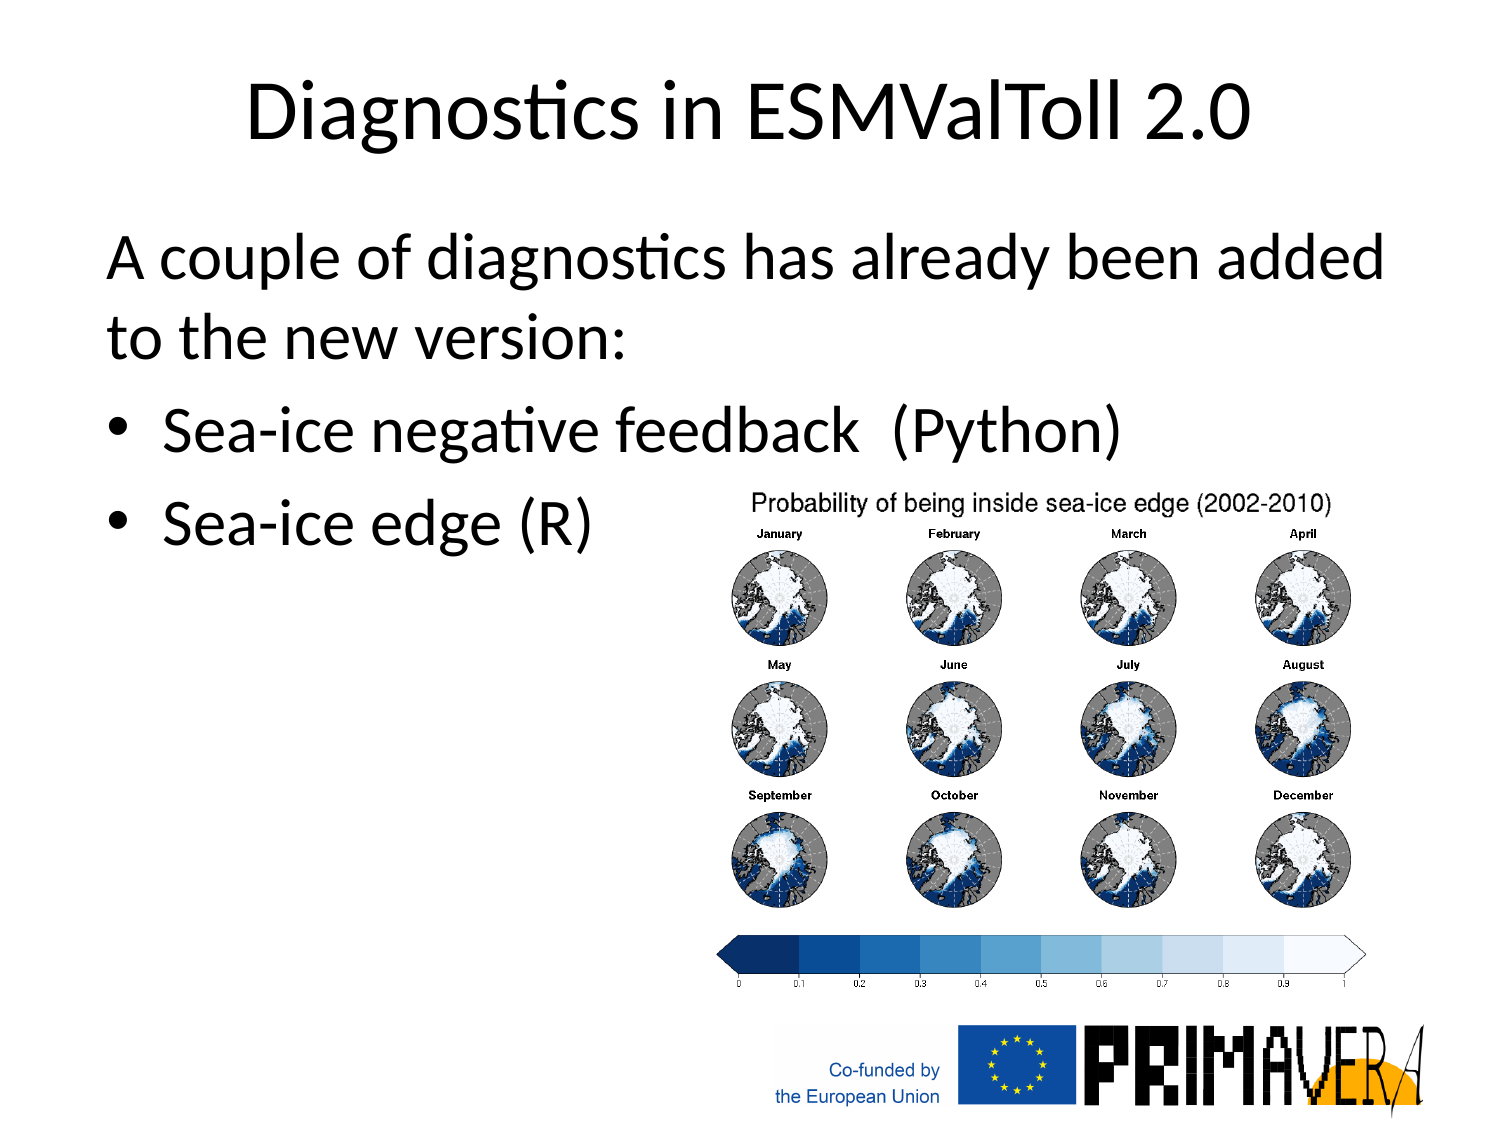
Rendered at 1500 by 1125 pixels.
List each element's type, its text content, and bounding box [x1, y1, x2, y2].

picture [773, 1024, 1077, 1107]
picture [692, 483, 1391, 991]
title Diagnostics in ESMValToll 2.0 [75, 45, 1425, 165]
list A couple of diagnostics has already been added to the new version: Sea-ice negative feedback (Python) Sea-ice edge (R) [91, 204, 1442, 948]
